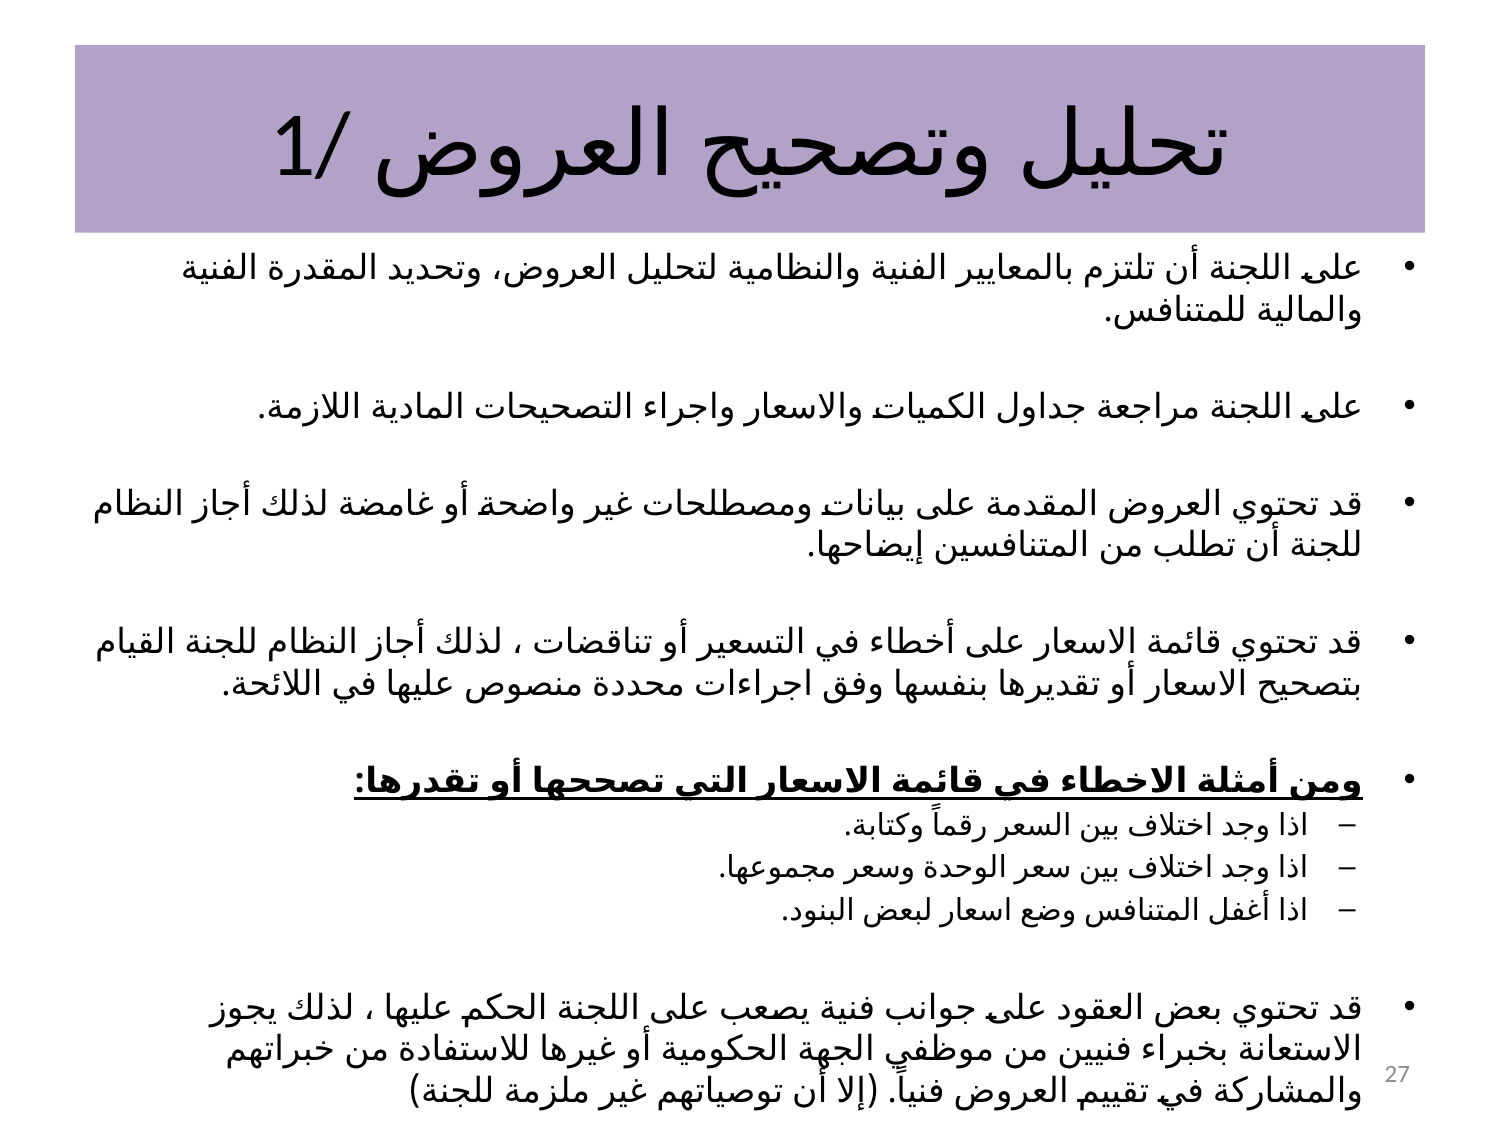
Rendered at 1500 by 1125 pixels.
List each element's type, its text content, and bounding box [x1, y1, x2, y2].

slide_number 27 [1074, 1042, 1425, 1103]
title 1/ تحليل وتصحيح العروض [75, 45, 1425, 233]
list على اللجنة أن تلتزم بالمعايير الفنية والنظامية لتحليل العروض، وتحديد المقدرة الفنية والمالية للمتنافس. على اللجنة مراجعة جداول الكميات والاسعار واجراء التصحيحات المادية اللازمة. قد تحتوي العروض المقدمة على بيانات ومصطلحات غير واضحة أو غامضة لذلك أجاز النظام للجنة أن تطلب من المتنافسين إيضاحها. قد تحتوي قائمة الاسعار على أخطاء في التسعير أو تناقضات ، لذلك أجاز النظام للجنة القيام بتصحيح الاسعار أو تقديرها بنفسها وفق اجراءات محددة منصوص عليها في اللائحة. ومن أمثلة الاخطاء في قائمة الاسعار التي تصححها أو تقدرها: اذا وجد اختلاف بين السعر رقماً وكتابة. اذا وجد اختلاف بين سعر الوحدة وسعر مجموعها. اذا أغفل المتنافس وضع اسعار لبعض البنود. قد تحتوي بعض العقود على جوانب فنية يصعب على اللجنة الحكم عليها ، لذلك يجوز الاستعانة بخبراء فنيين من موظفي الجهة الحكومية أو غيرها للاستفادة من خبراتهم والمشاركة في تقييم العروض فنياً. (إلا أن توصياتهم غير ملزمة للجنة) [75, 237, 1425, 1125]
